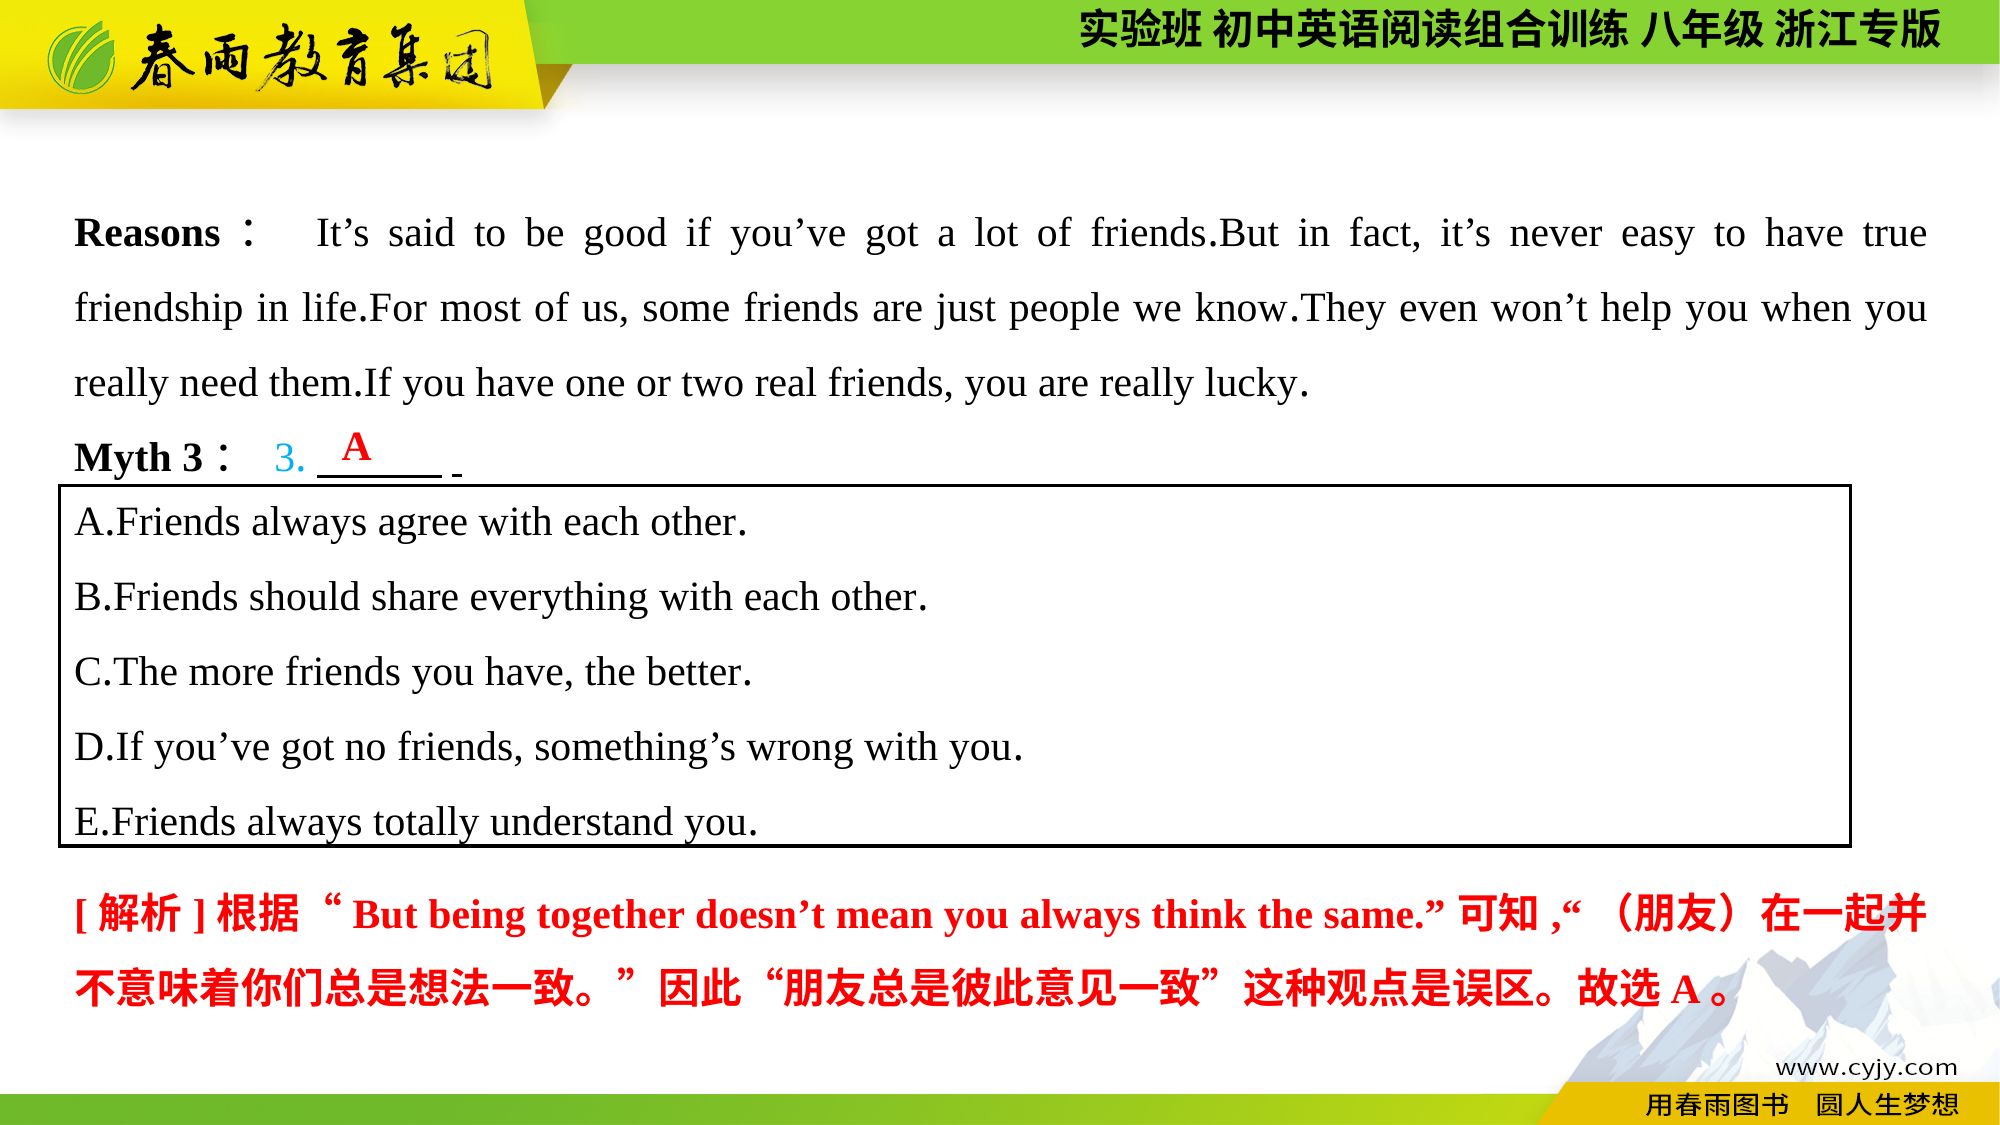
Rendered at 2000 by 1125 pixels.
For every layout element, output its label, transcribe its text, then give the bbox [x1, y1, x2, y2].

text_box [59, 485, 1851, 846]
text_box A [326, 411, 387, 476]
text_box [解析]根据“But being together doesn’t mean you always think the same.”可知,“（朋友）在一起并不意味着你们总是想法一致。”因此“朋友总是彼此意见一致”这种观点是误区。故选A。 [59, 854, 1944, 1020]
list Reasons： It’s said to be good if you’ve got a lot of friends.But in fact, it’s never easy to have true friendship in life.For most of us, some friends are just people we know.They even won’t help you when you really need them.If you have one or two real friends, you are really lucky. Myth 3： 3. . [59, 172, 1944, 461]
picture [0, 0, 2000, 1125]
text_box A.Friends always agree with each other. B.Friends should share everything with each other. C.The more friends you have, the better. D.If you’ve got no friends, something’s wrong with you. E.Friends always totally understand you. [59, 461, 1944, 852]
